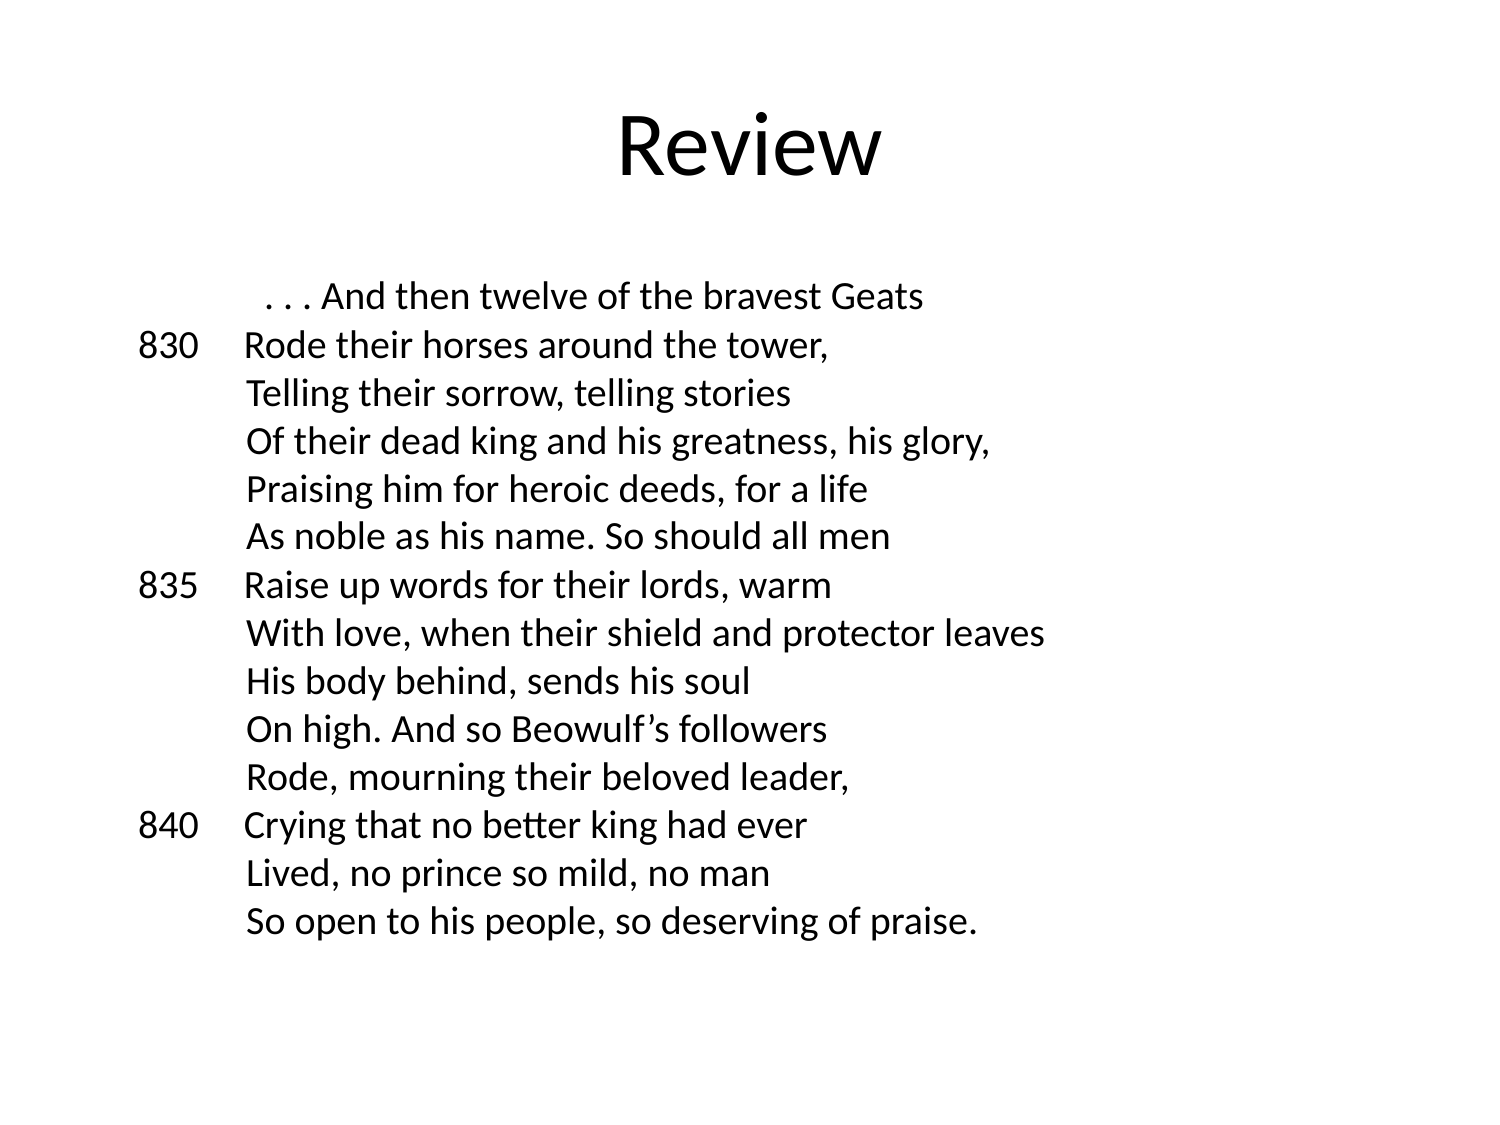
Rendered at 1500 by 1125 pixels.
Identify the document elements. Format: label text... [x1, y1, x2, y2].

list . . . And then twelve of the bravest Geats 830 Rode their horses around the tower, Telling their sorrow, telling stories Of their dead king and his greatness, his glory, Praising him for heroic deeds, for a life As noble as his name. So should all men 835 Raise up words for their lords, warm With love, when their shield and protector leaves His body behind, sends his soul On high. And so Beowulf’s followers Rode, mourning their beloved leader, 840 Crying that no better king had ever Lived, no prince so mild, no man So open to his people, so deserving of praise. [75, 262, 1425, 1005]
title Review [75, 45, 1425, 233]
